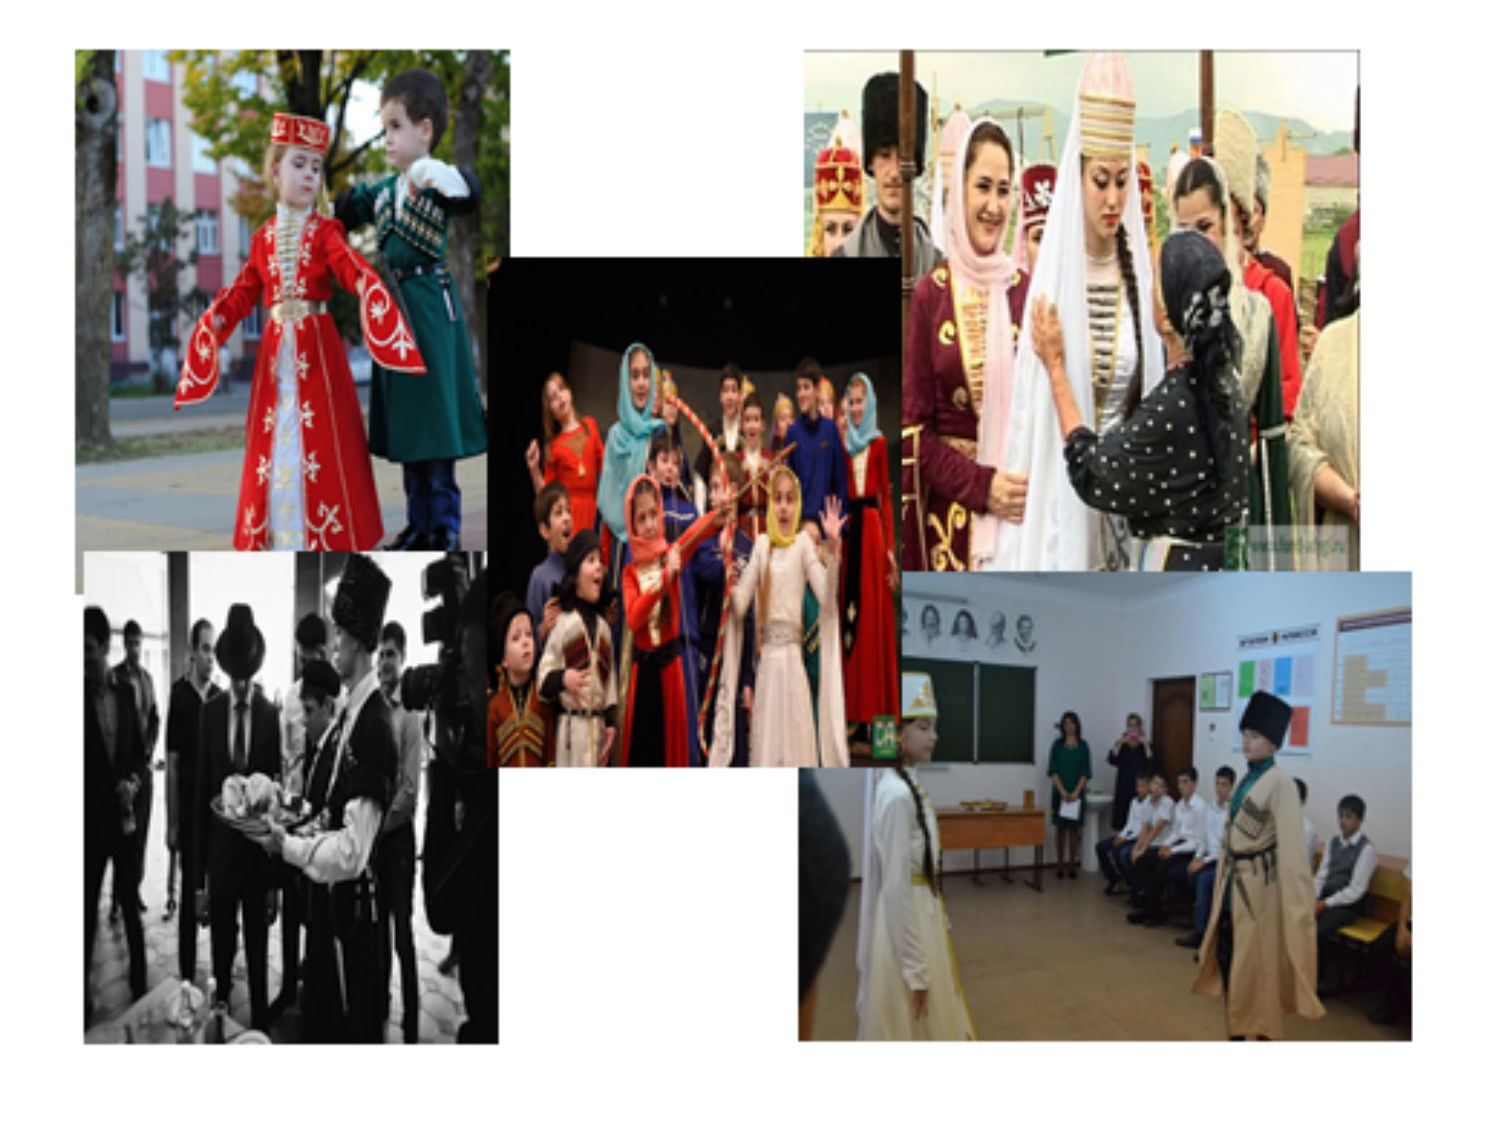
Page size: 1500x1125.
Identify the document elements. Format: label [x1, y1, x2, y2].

picture [52, 39, 1436, 1077]
